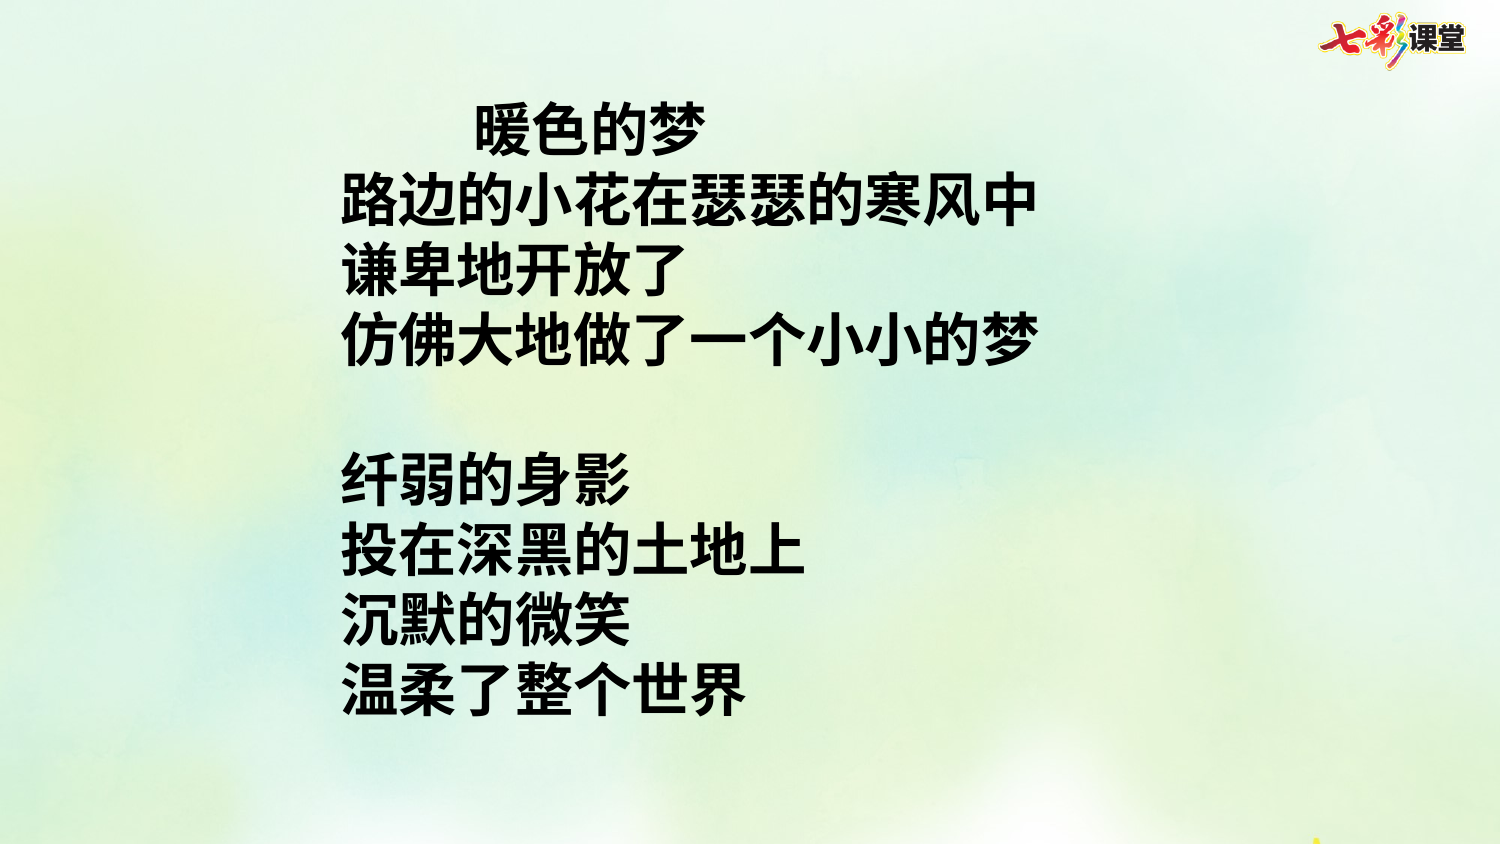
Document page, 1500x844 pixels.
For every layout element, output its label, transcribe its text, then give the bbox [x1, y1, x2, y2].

text_box 暖色的梦 路边的小花在瑟瑟的寒风中 谦卑地开放了 仿佛大地做了一个小小的梦 纤弱的身影 投在深黑的土地上 沉默的微笑 温柔了整个世界 [325, 86, 1211, 731]
picture [0, 0, 1500, 844]
